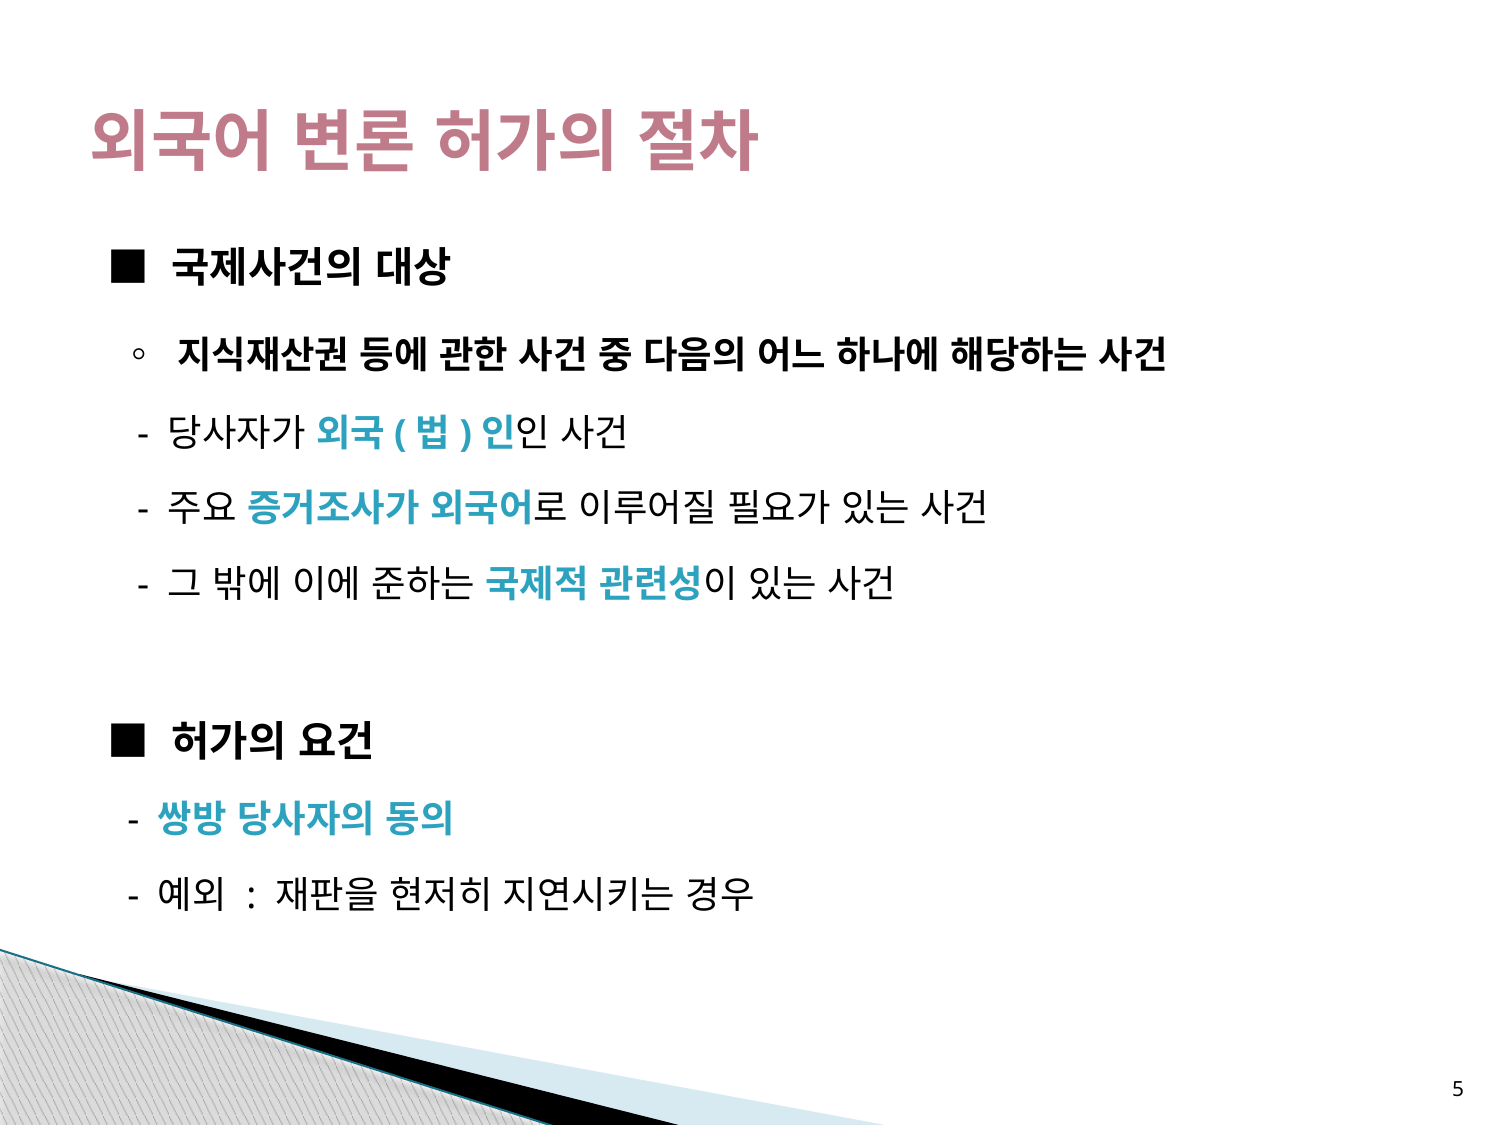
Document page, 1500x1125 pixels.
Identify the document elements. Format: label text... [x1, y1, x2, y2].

title 외국어 변론 허가의 절차 [75, 45, 1425, 233]
list ■ 국제사건의 대상 ◦ 지식재산권 등에 관한 사건 중 다음의 어느 하나에 해당하는 사건 - 당사자가 외국(법)인인 사건 - 주요 증거조사가 외국어로 이루어질 필요가 있는 사건 - 그 밖에 이에 준하는 국제적 관련성이 있는 사건 ■ 허가의 요건 - 쌍방 당사자의 동의 - 예외 : 재판을 현저히 지연시키는 경우 [75, 233, 1425, 1047]
slide_number 5 [1418, 1051, 1479, 1112]
